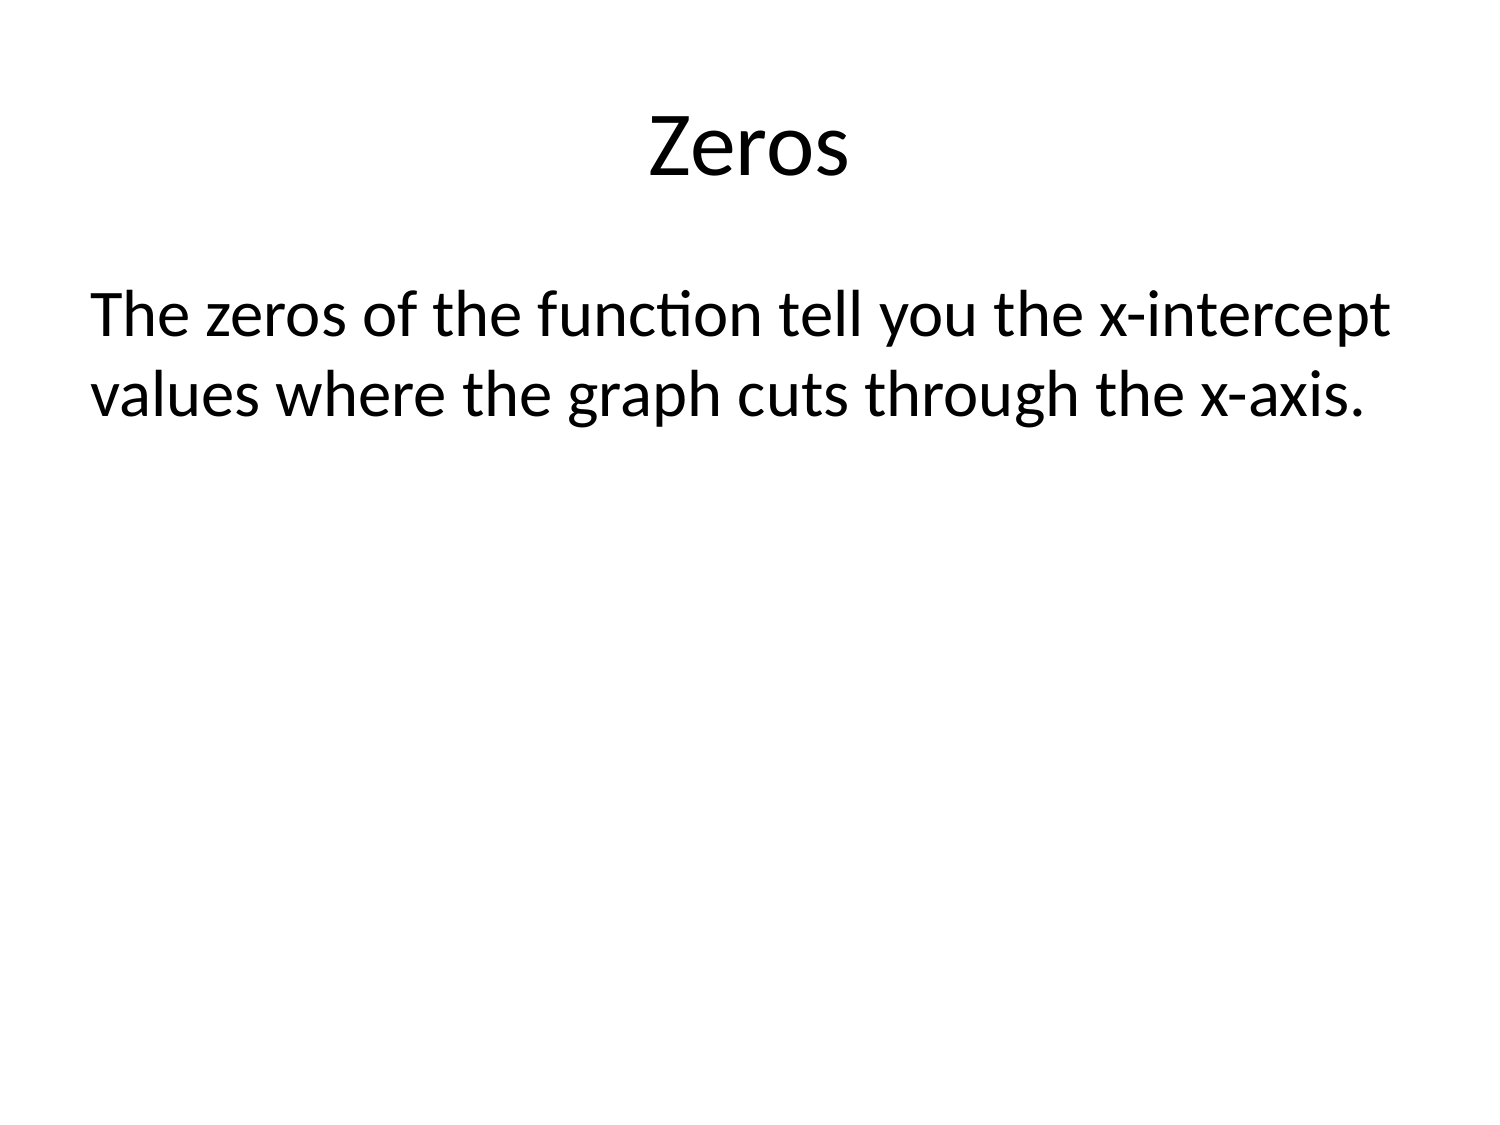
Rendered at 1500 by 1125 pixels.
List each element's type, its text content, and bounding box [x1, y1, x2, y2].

list The zeros of the function tell you the x-intercept values where the graph cuts through the x-axis. [75, 262, 1425, 1005]
title Zeros [75, 45, 1425, 233]
